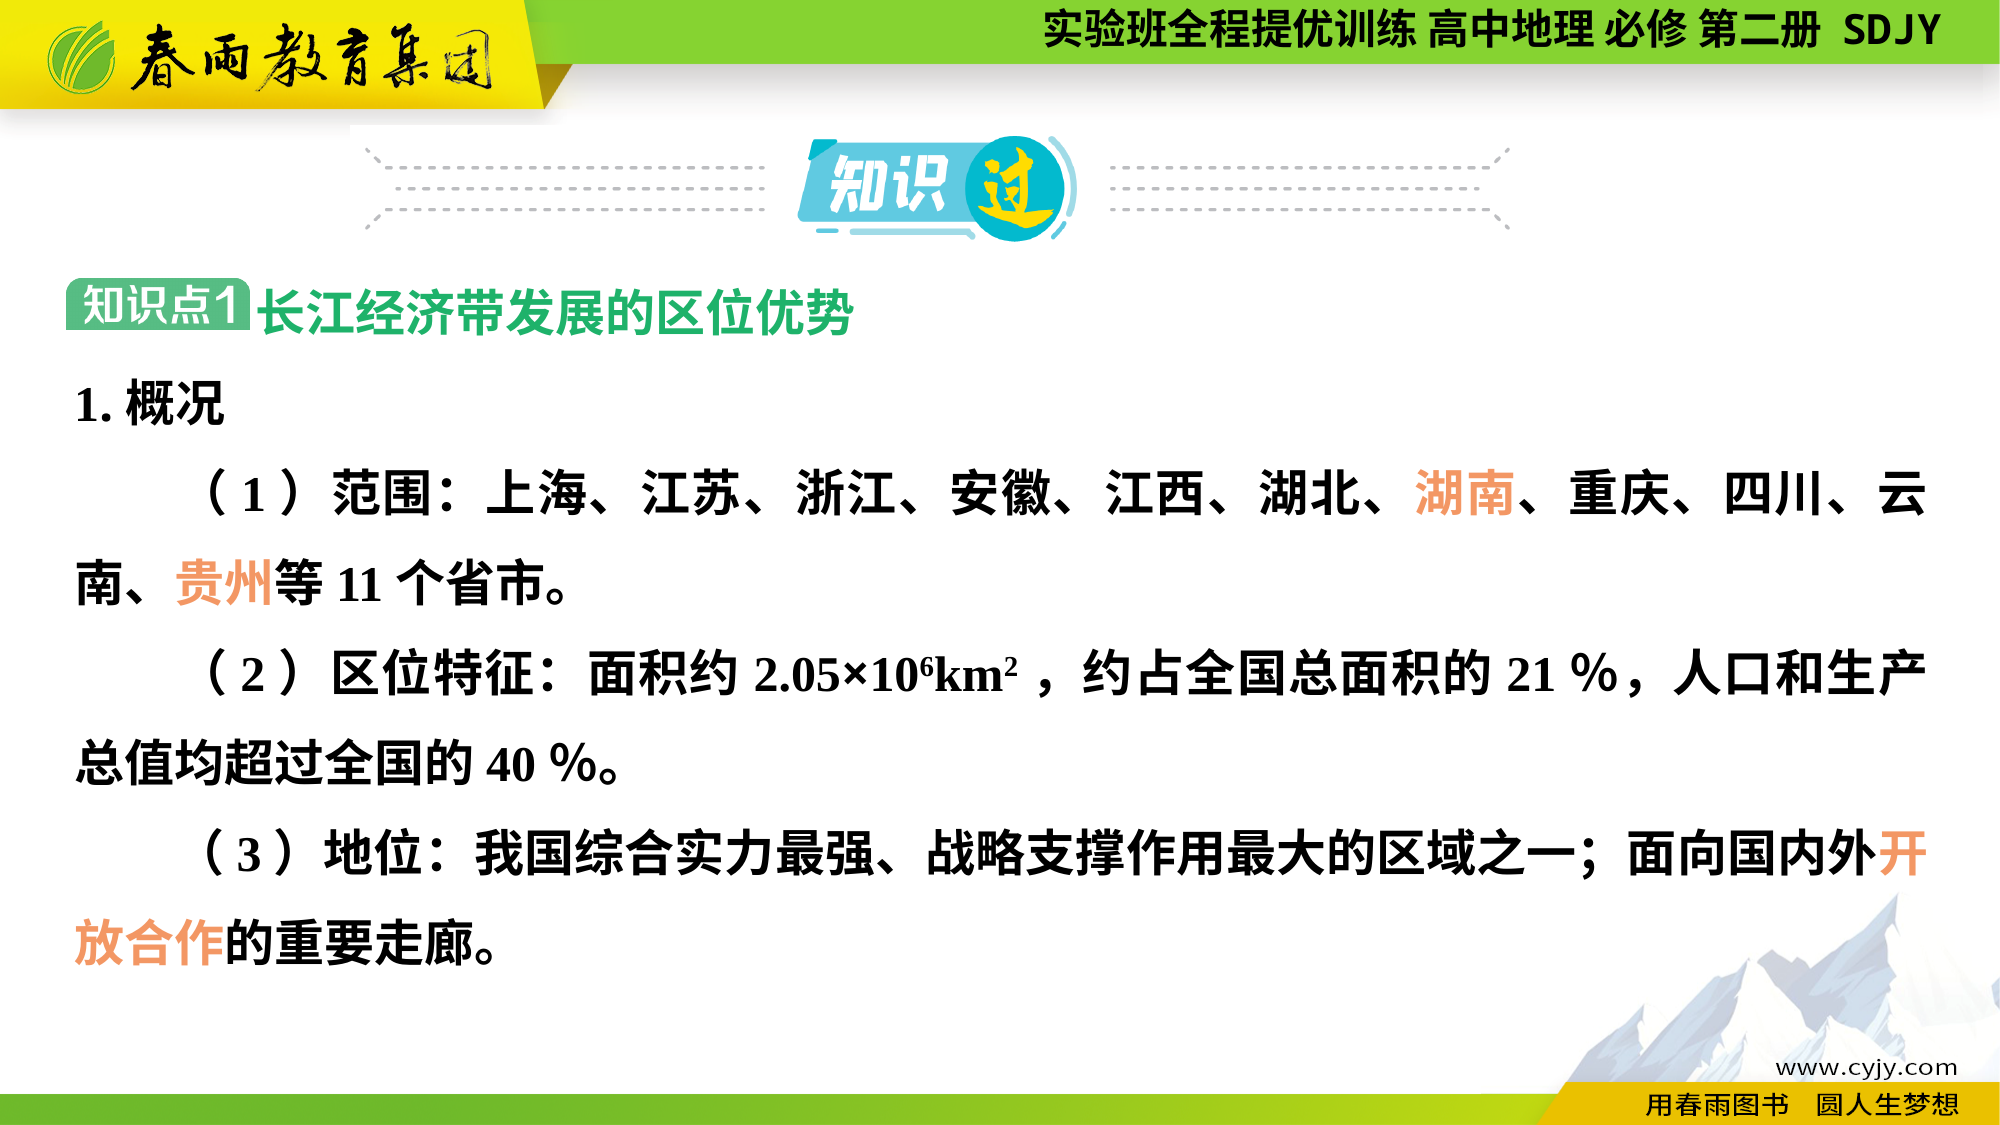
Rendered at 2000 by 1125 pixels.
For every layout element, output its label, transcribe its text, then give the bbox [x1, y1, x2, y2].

picture [0, 0, 2000, 1125]
list 长江经济带发展的区位优势 1.概况 （1）范围：上海、江苏、浙江、安徽、江西、湖北、湖南、重庆、四川、云南、贵州等11个省市。 （2）区位特征：面积约2.05×106km2，约占全国总面积的21％，人口和生产总值均超过全国的40％。 （3）地位：我国综合实力最强、战略支撑作用最大的区域之一；面向国内外开放合作的重要走廊。 [59, 243, 1944, 986]
